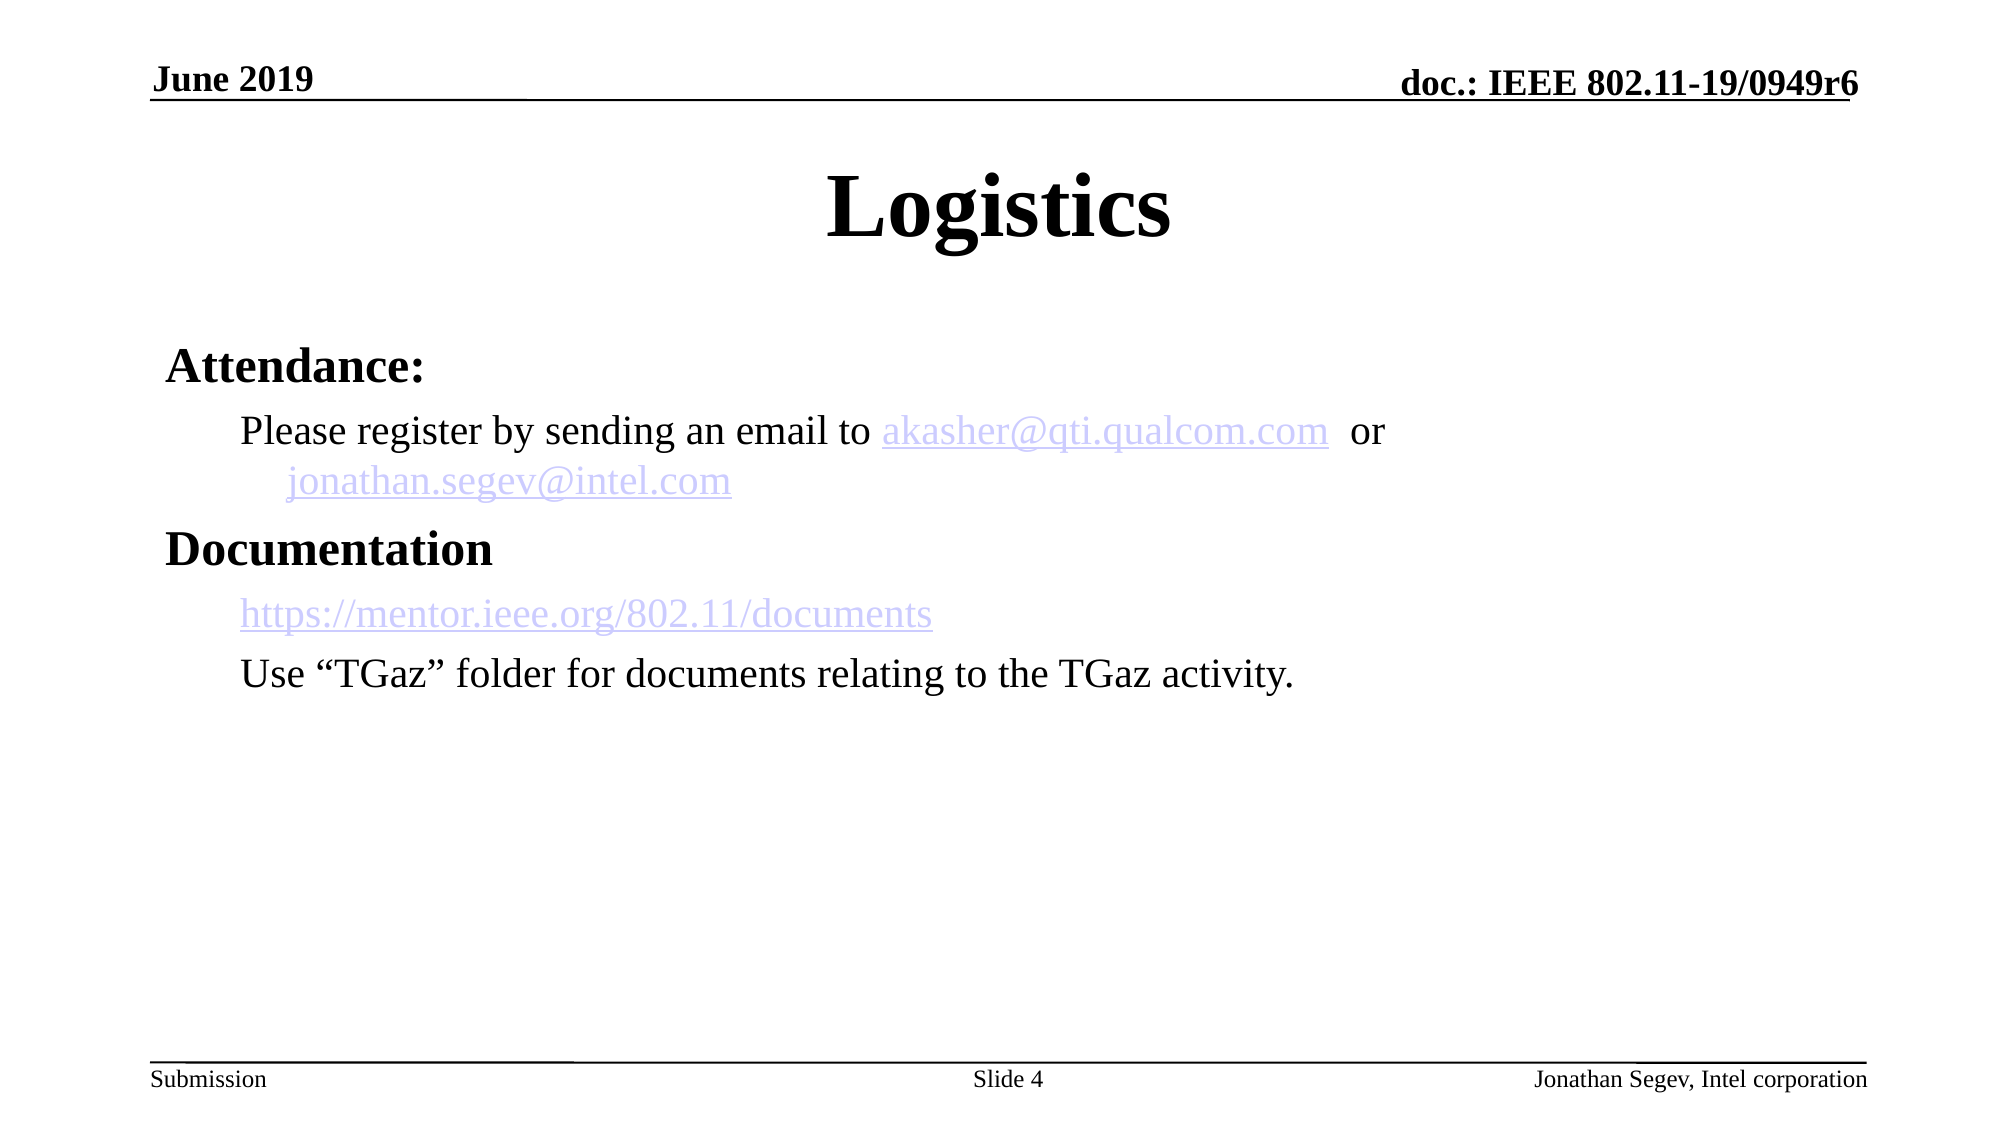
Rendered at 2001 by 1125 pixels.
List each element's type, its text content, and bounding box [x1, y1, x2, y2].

title Logistics [149, 112, 1850, 288]
footer Jonathan Segev, Intel corporation [1171, 1061, 1869, 1093]
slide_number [152, 54, 563, 100]
slide_number Slide 4 [950, 1061, 1067, 1123]
list Attendance: Please register by sending an email to akasher@qti.qualcom.com or jonathan.segev@intel.com Documentation https://mentor.ieee.org/802.11/documents Use “TGaz” folder for documents relating to the TGaz activity. [149, 324, 1850, 1000]
